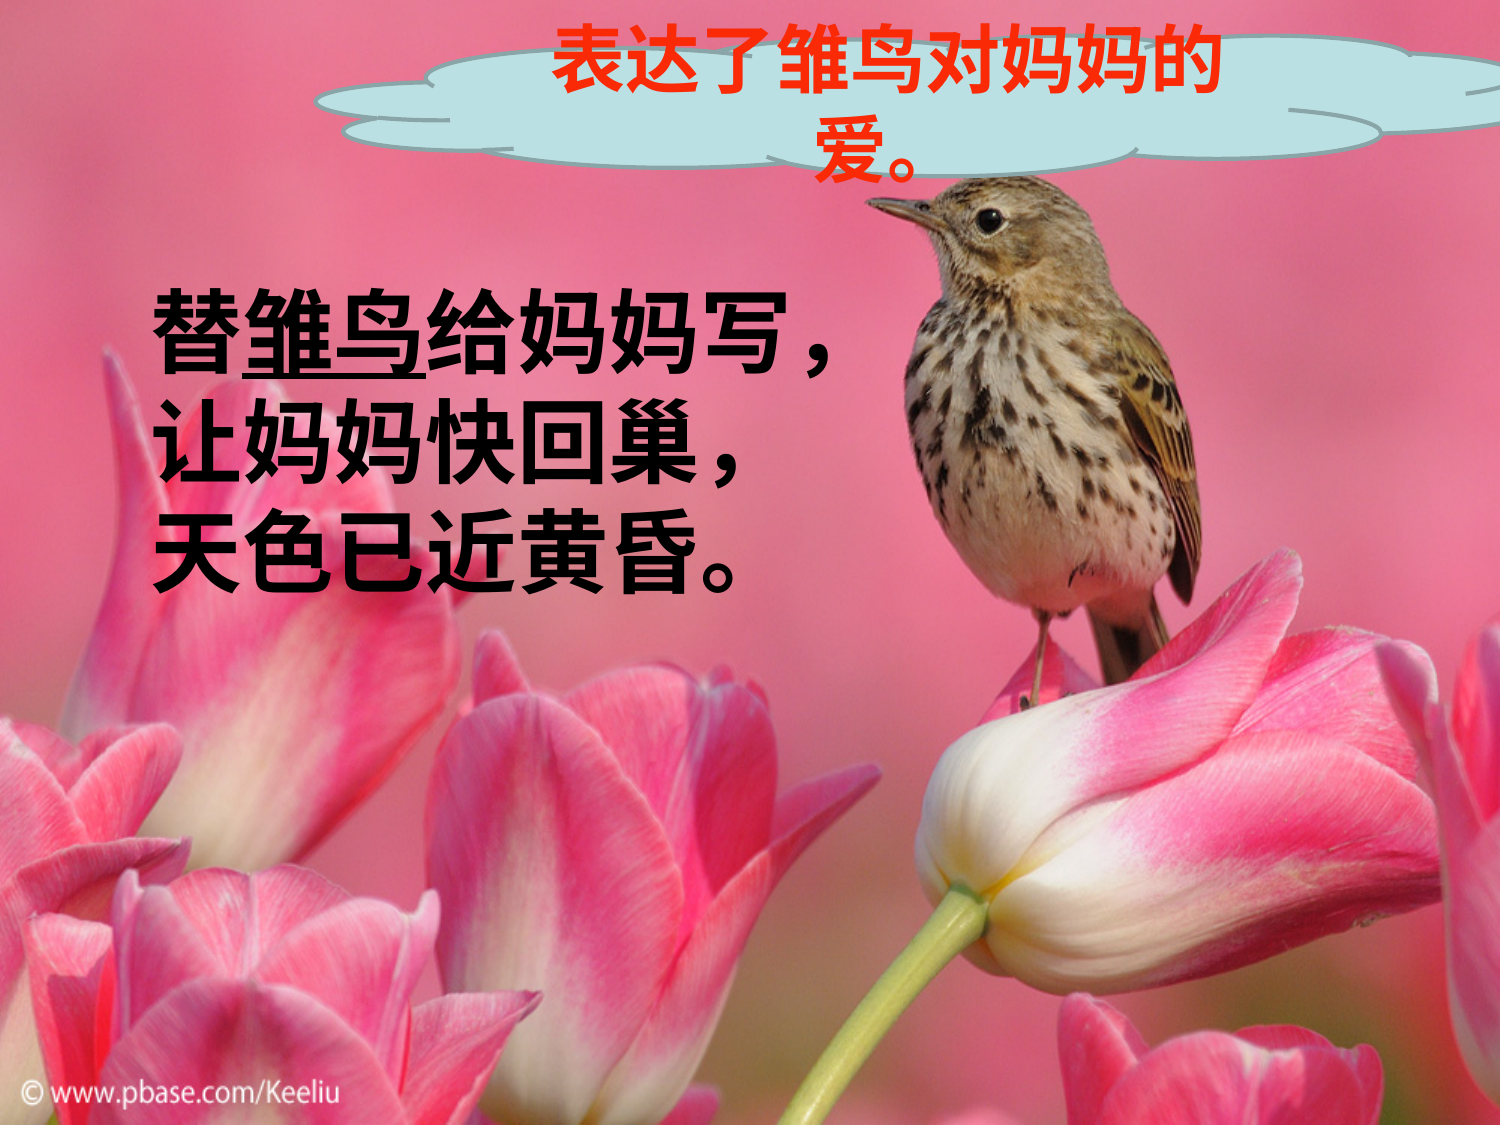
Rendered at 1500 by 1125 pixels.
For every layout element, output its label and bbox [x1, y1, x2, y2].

list [0, 0, 1500, 1125]
